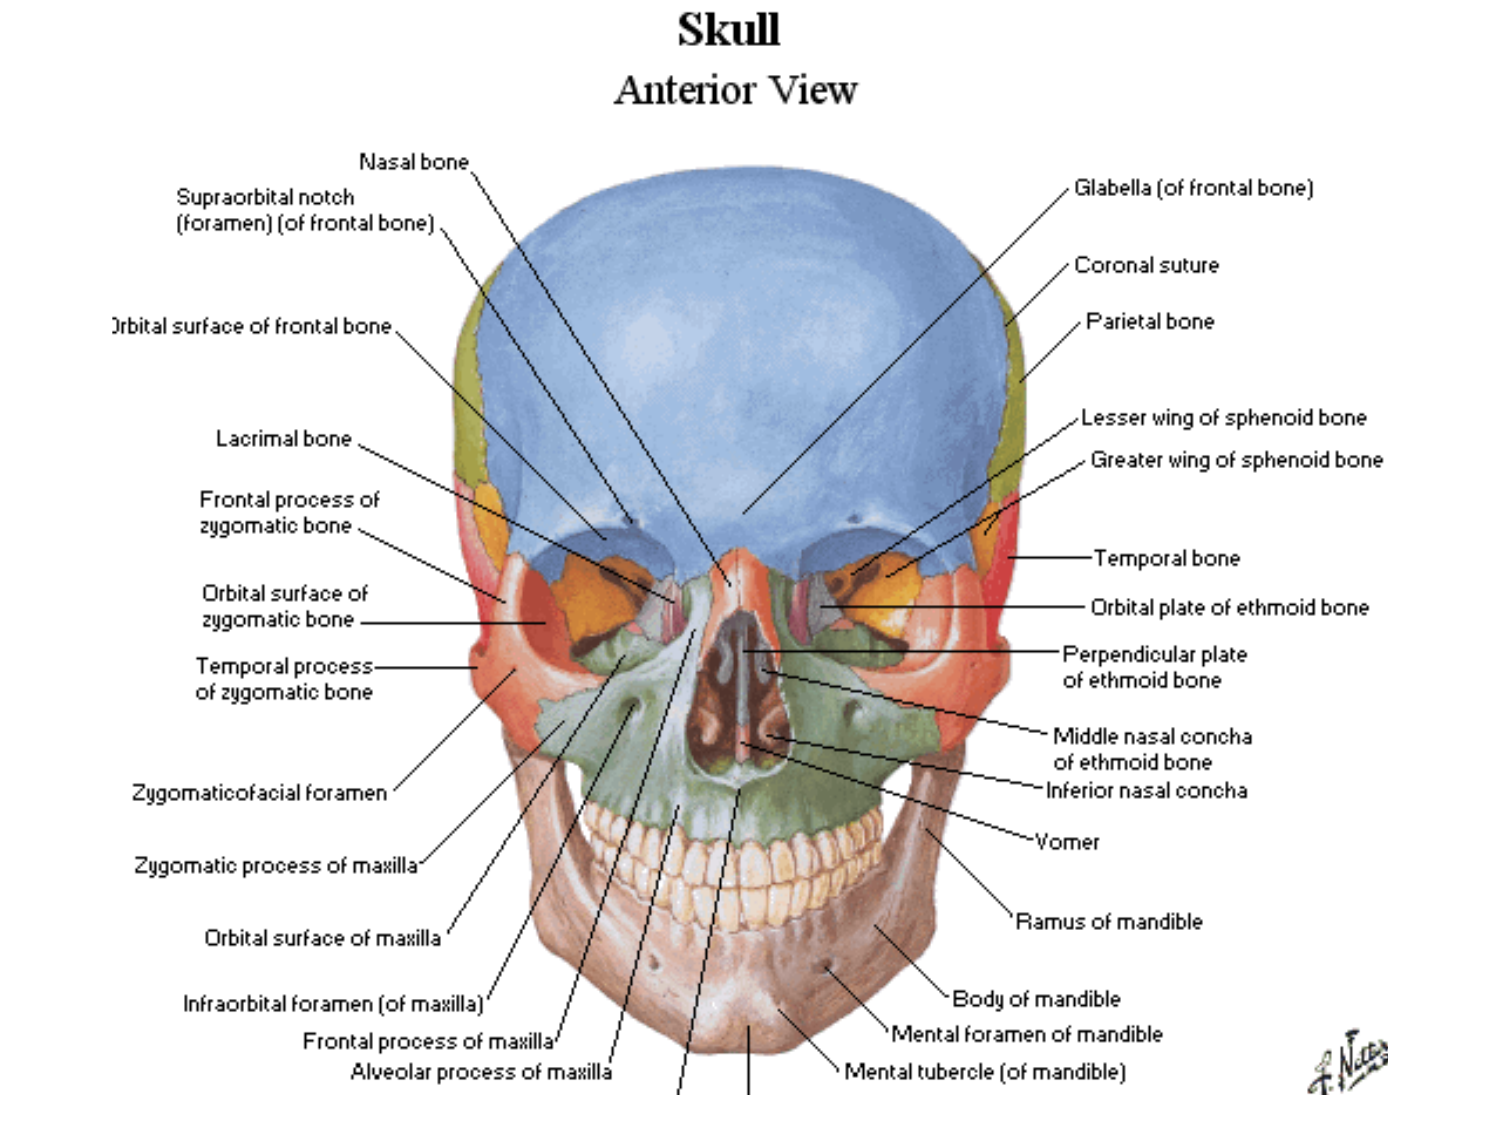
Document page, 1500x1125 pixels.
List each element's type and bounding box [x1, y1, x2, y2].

picture [111, 0, 1389, 1095]
